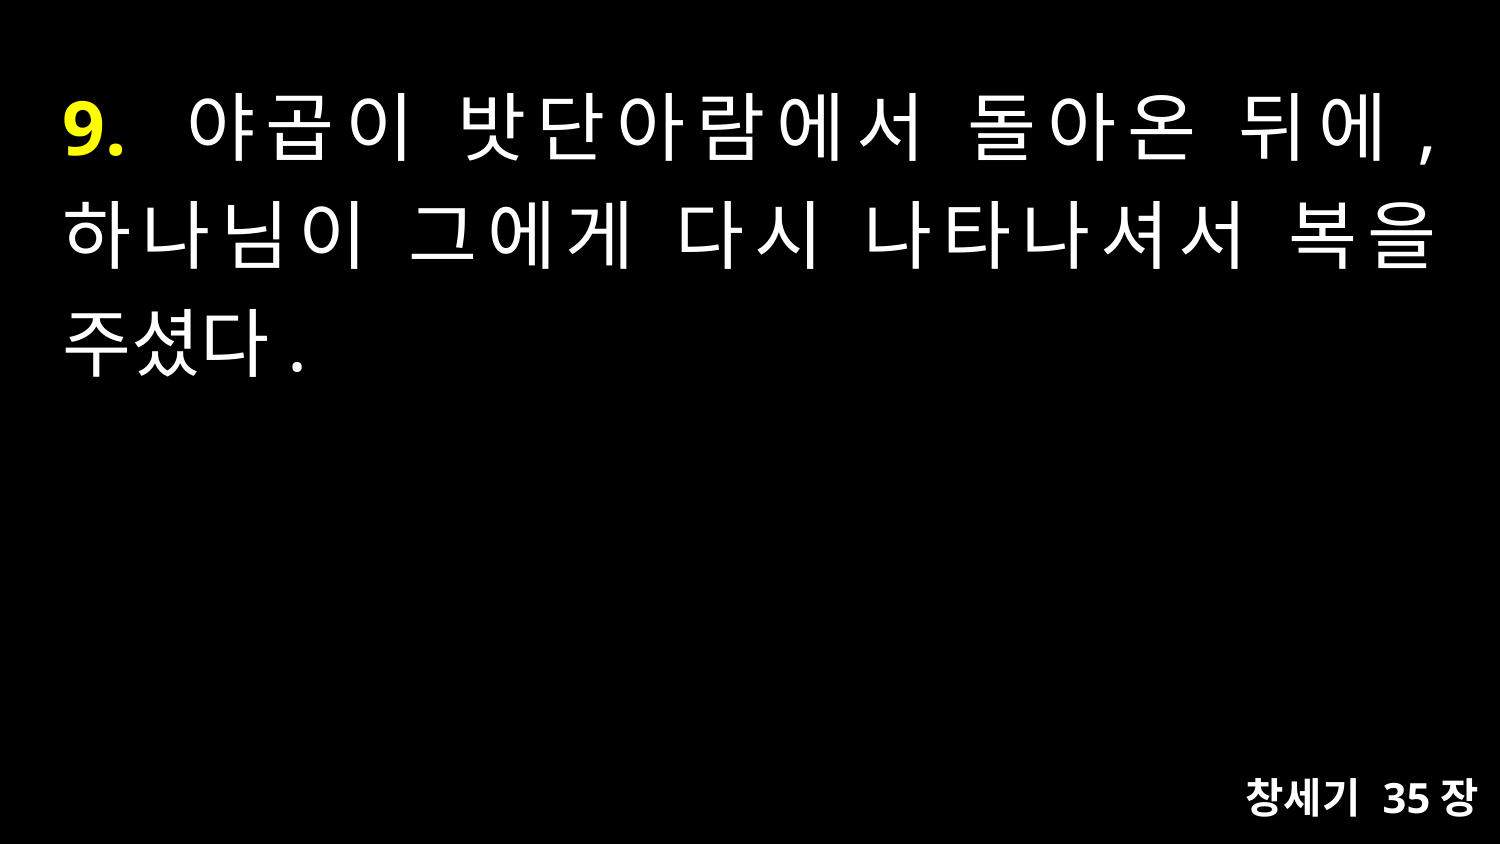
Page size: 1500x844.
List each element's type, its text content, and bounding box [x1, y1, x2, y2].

title 9. 야곱이 밧단아람에서 돌아온 뒤에, 하나님이 그에게 다시 나타나셔서 복을 주셨다. [0, 0, 1500, 844]
subtitle 창세기 35장 [916, 770, 1500, 844]
